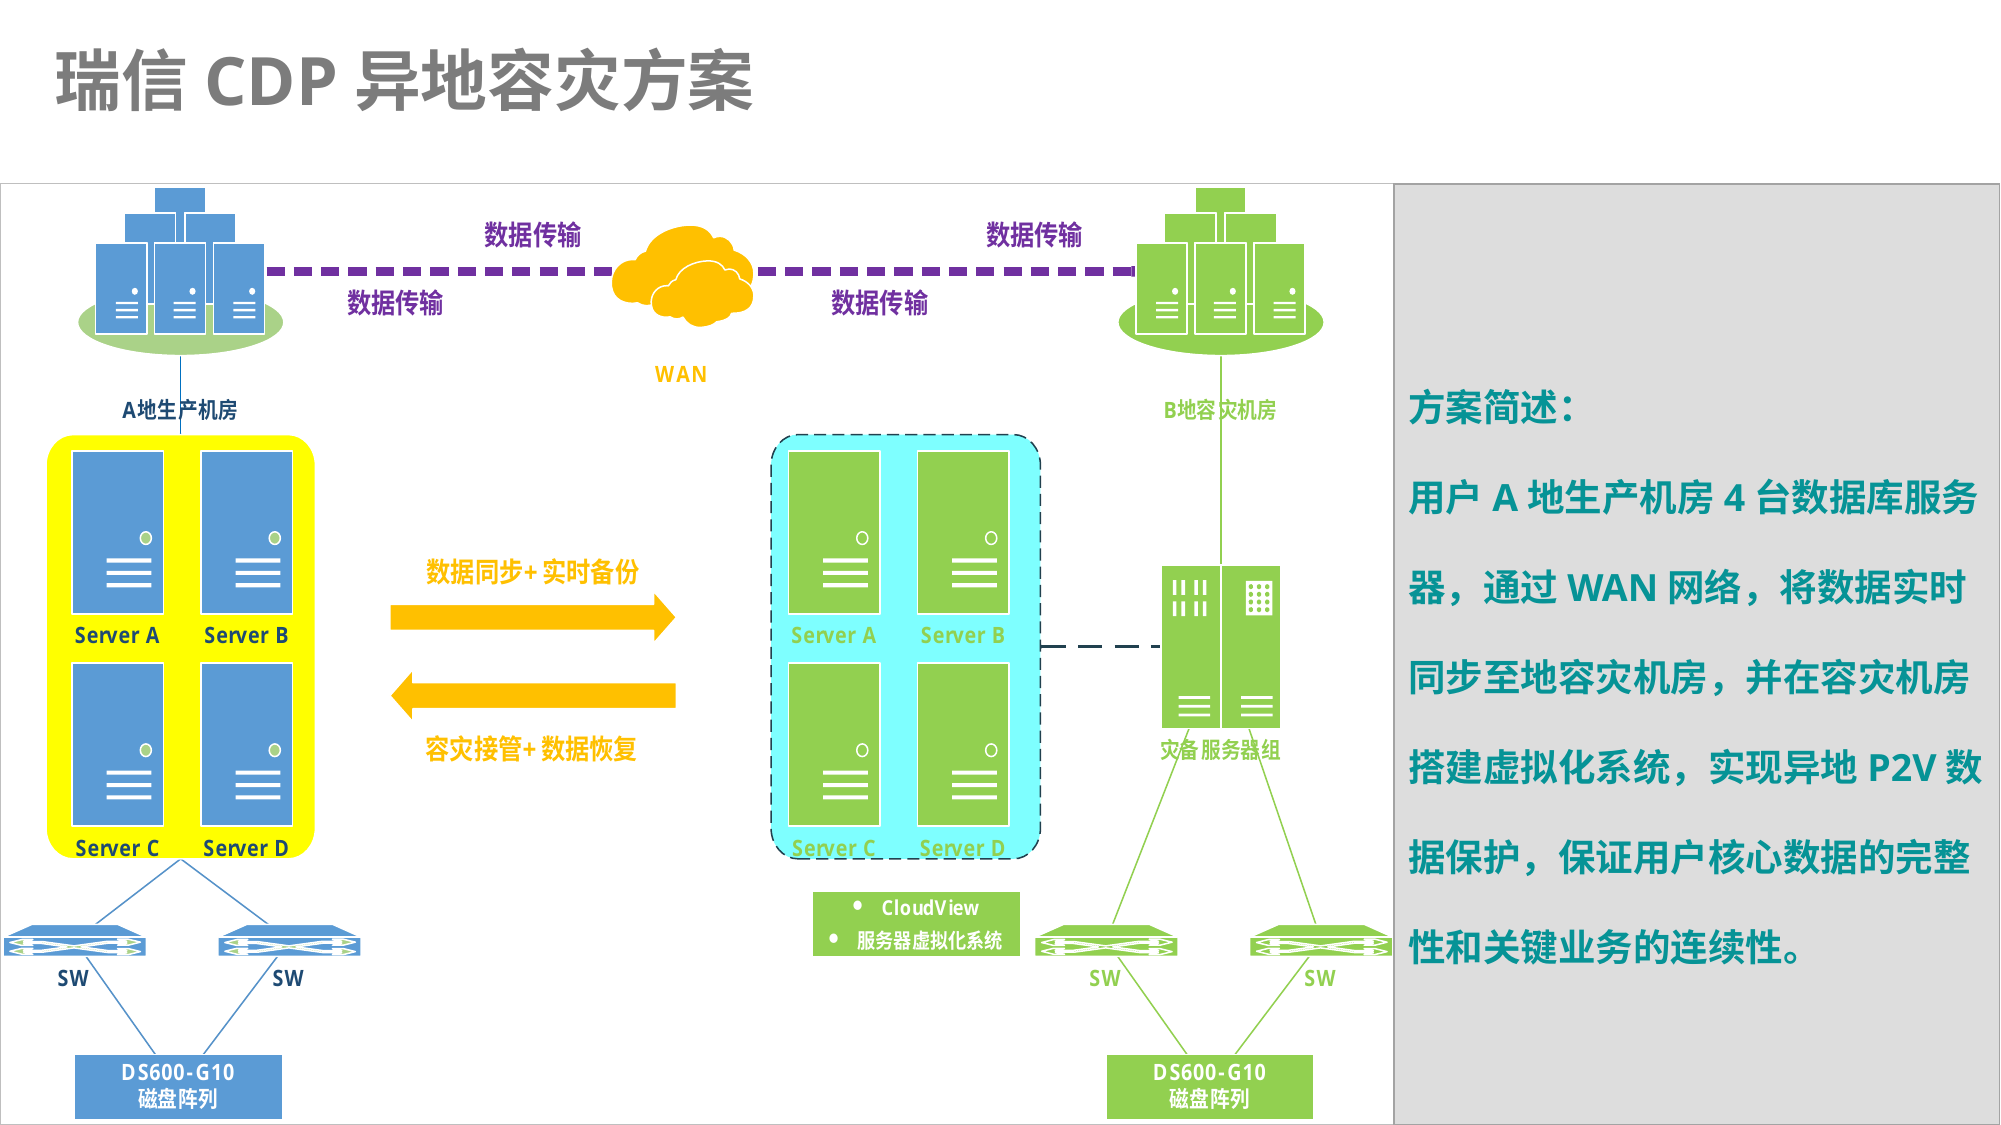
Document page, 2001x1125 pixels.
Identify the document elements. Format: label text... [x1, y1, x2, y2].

text_box 瑞信CDP异地容灾方案 [40, 40, 1039, 142]
picture [0, 183, 1394, 1125]
text_box 方案简述： 用户A地生产机房4台数据库服务器，通过WAN网络，将数据实时同步至地容灾机房，并在容灾机房搭建虚拟化系统，实现异地P2V数据保护，保证用户核心数据的完整性和关键业务的连续性。 [1394, 183, 2000, 1125]
